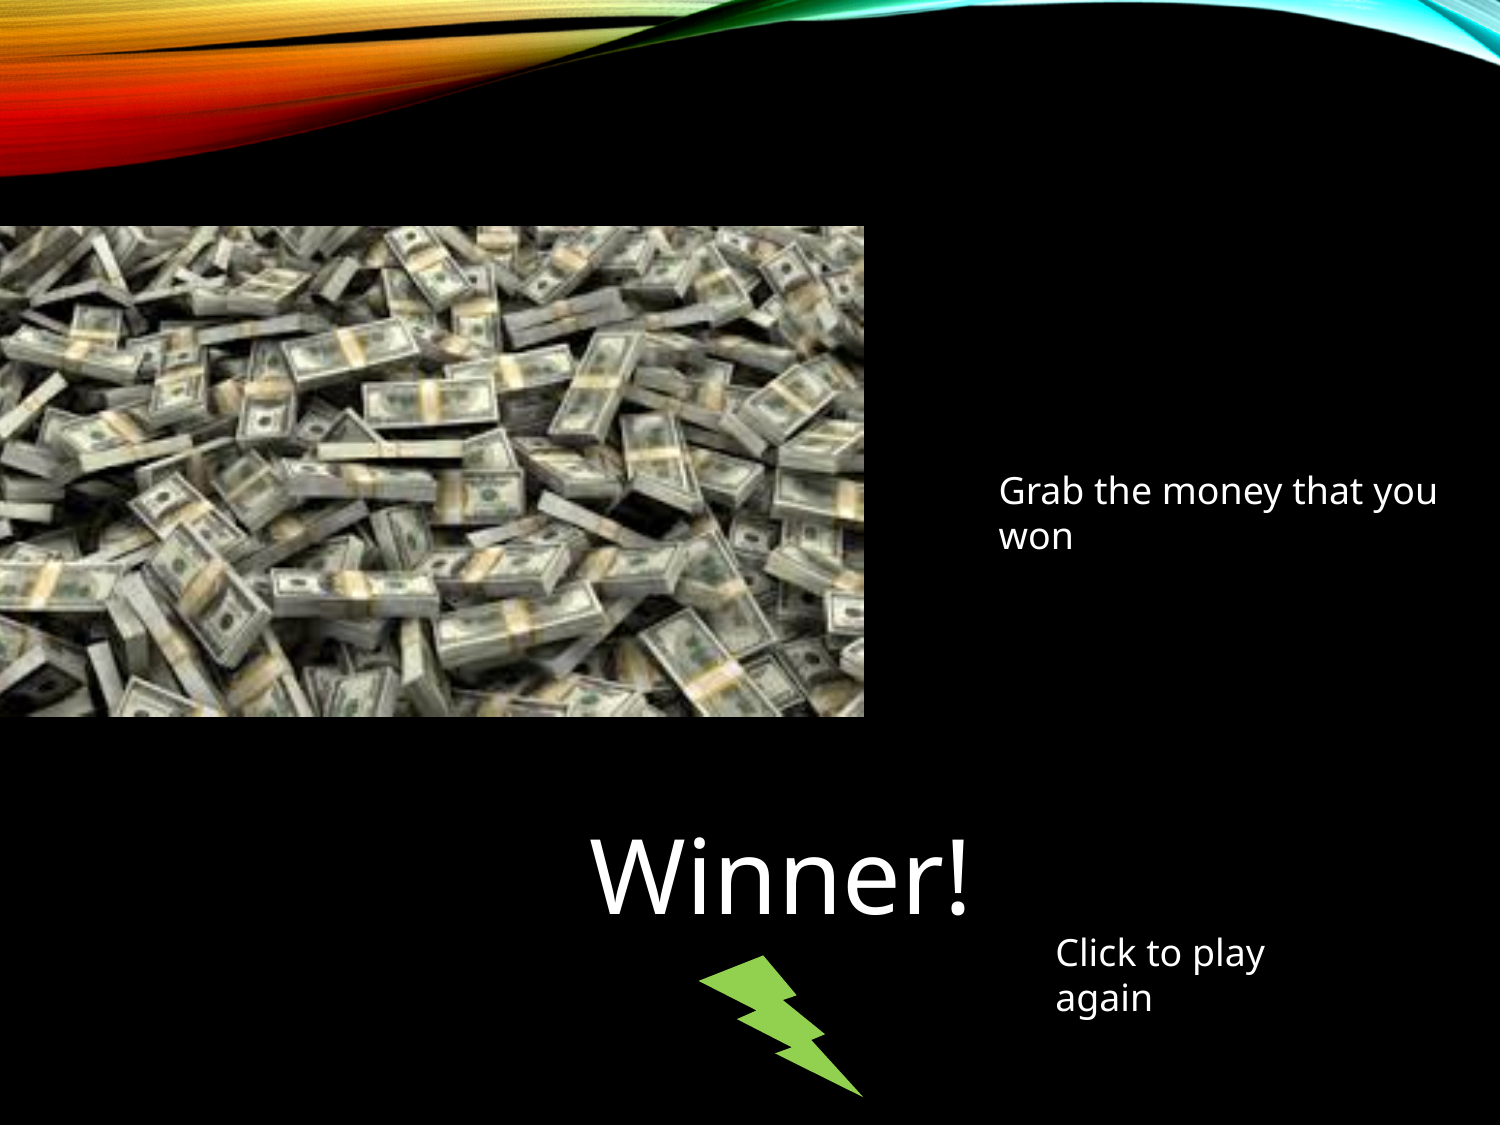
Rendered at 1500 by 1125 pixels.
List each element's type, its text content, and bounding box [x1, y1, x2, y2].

text_box Click to play again [1040, 921, 1349, 1027]
picture [0, 0, 1500, 178]
text_box [697, 954, 865, 1099]
picture [0, 226, 864, 717]
text_box Grab the money that you won [983, 459, 1454, 565]
text_box Winner! [567, 802, 995, 943]
